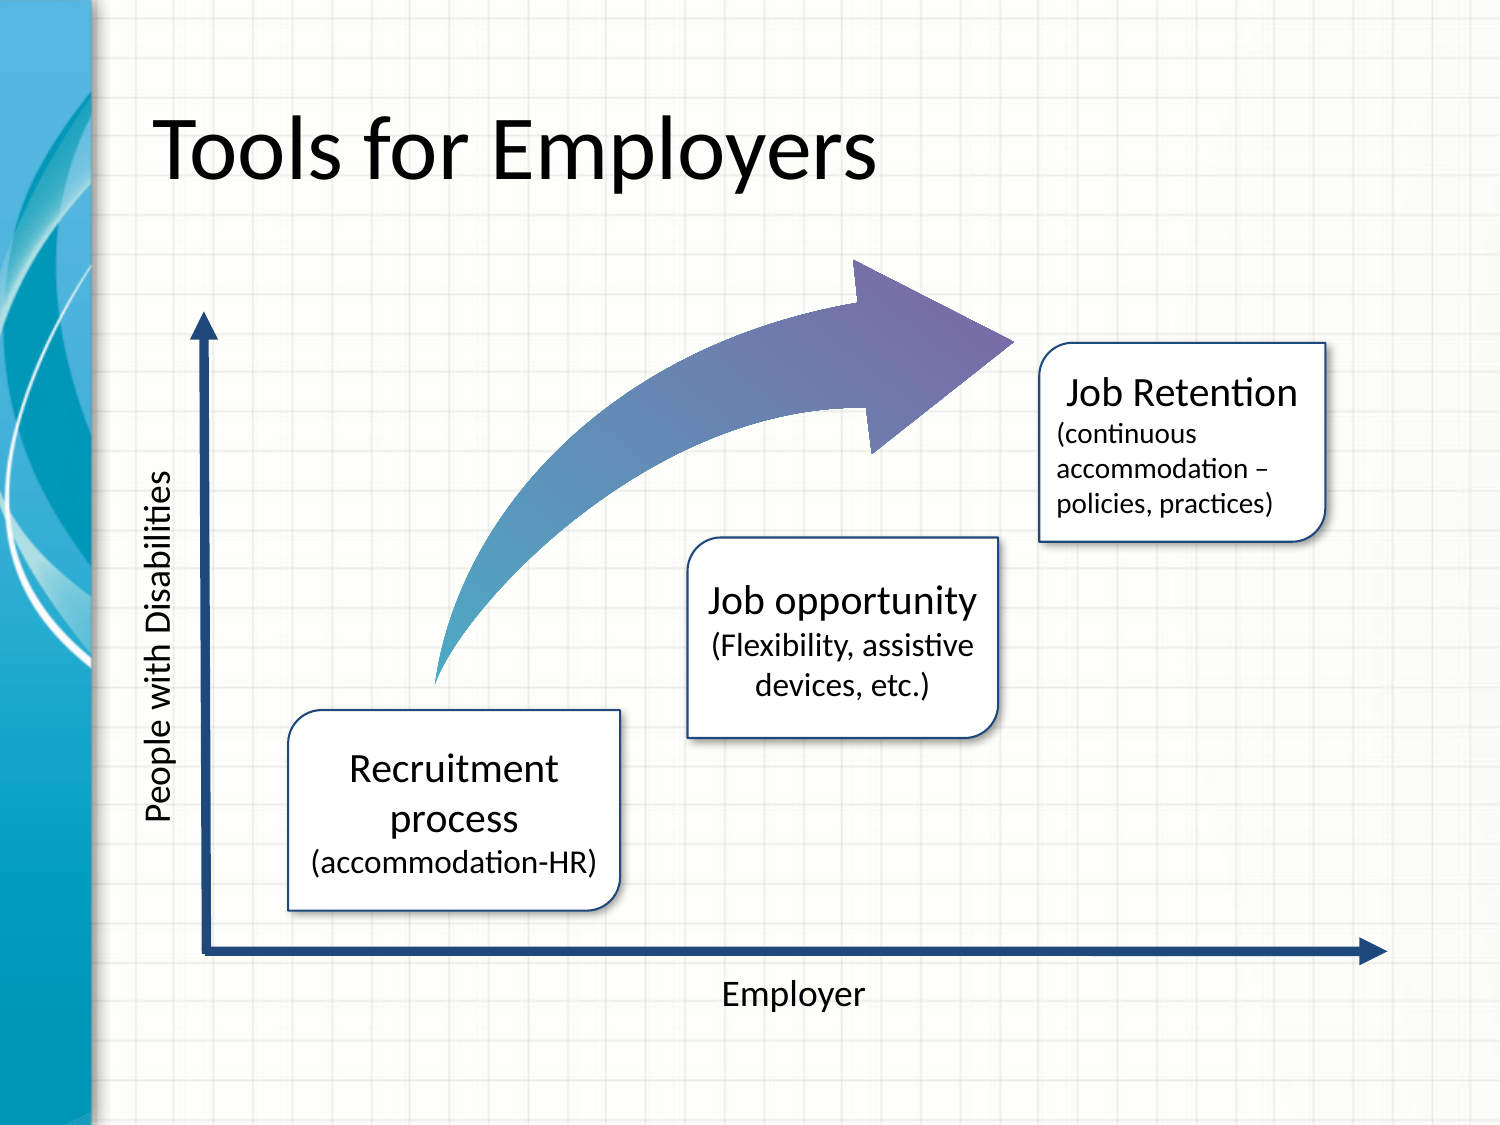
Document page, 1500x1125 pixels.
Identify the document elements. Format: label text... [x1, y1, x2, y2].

text_box Job Retention (continuous accommodation – policies, practices) [1039, 342, 1326, 542]
text_box [434, 259, 1014, 686]
text_box [197, 311, 211, 954]
title Tools for Employers [138, 49, 1463, 237]
text_box [207, 945, 1388, 958]
picture [0, 0, 1500, 1125]
text_box Job opportunity (Flexibility, assistive devices, etc.) [687, 537, 999, 739]
text_box People with Disabilities [124, 342, 186, 952]
text_box Recruitment process (accommodation-HR) [288, 710, 621, 911]
text_box Employer [237, 961, 1350, 1023]
